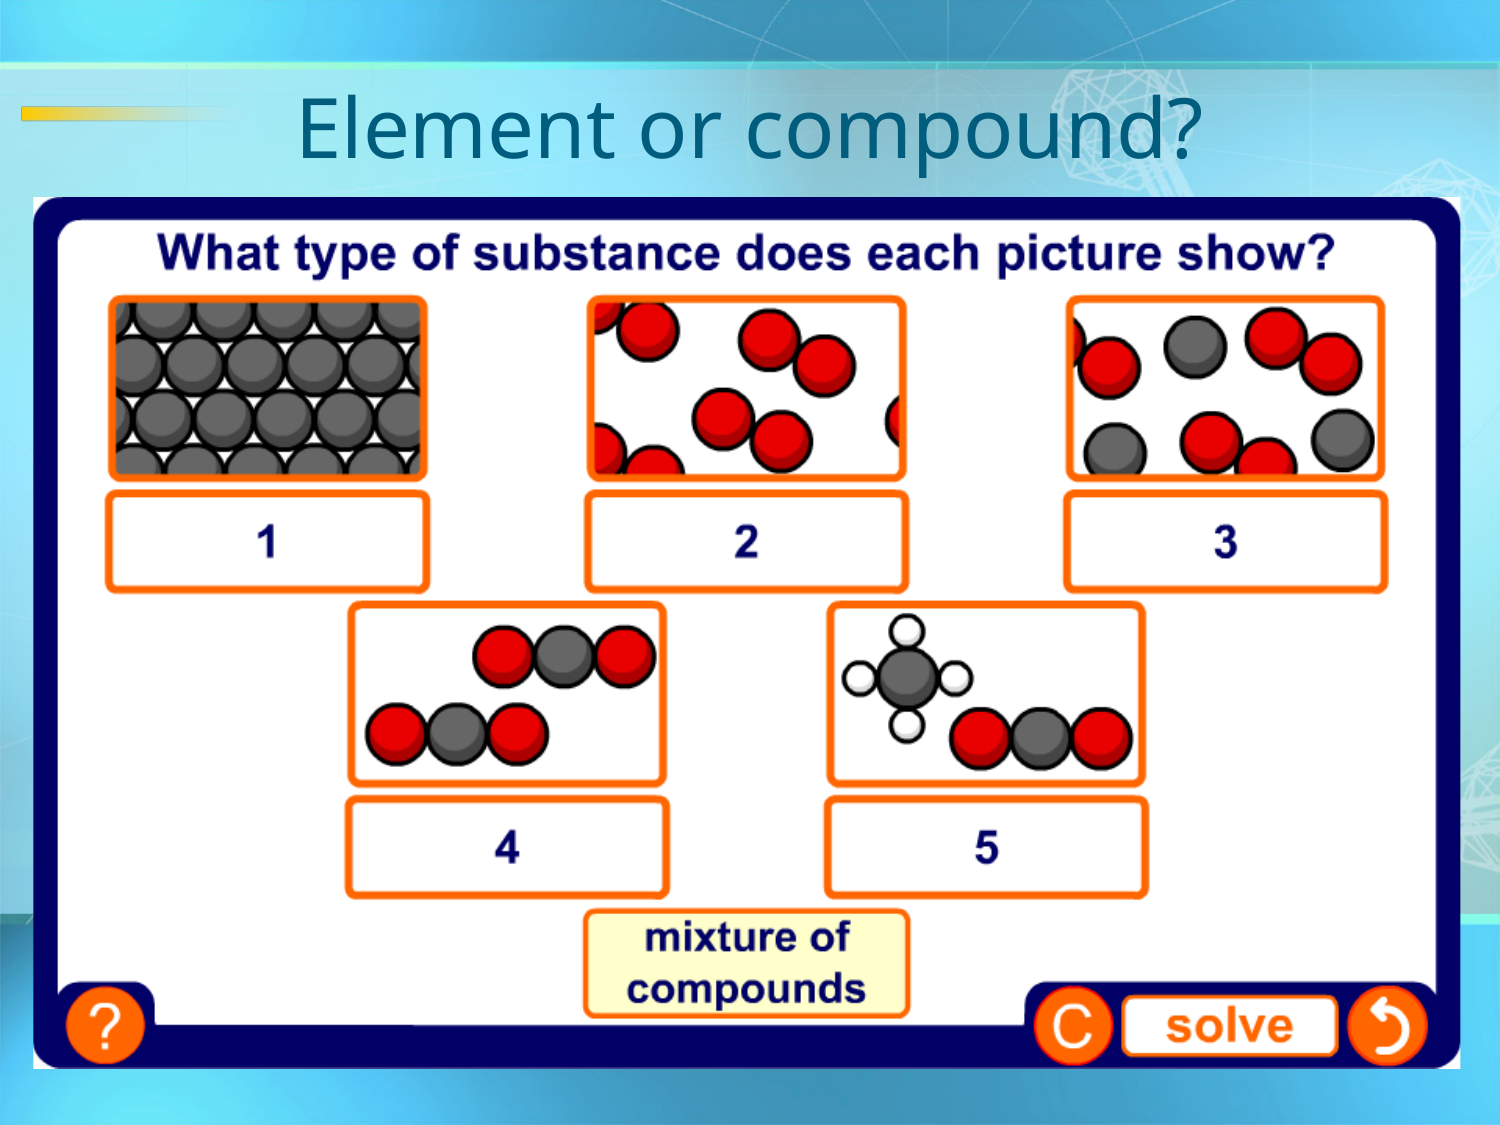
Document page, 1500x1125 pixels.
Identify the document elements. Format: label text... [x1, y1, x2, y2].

picture [0, 0, 1500, 1125]
title Element or compound? [17, 75, 1483, 175]
